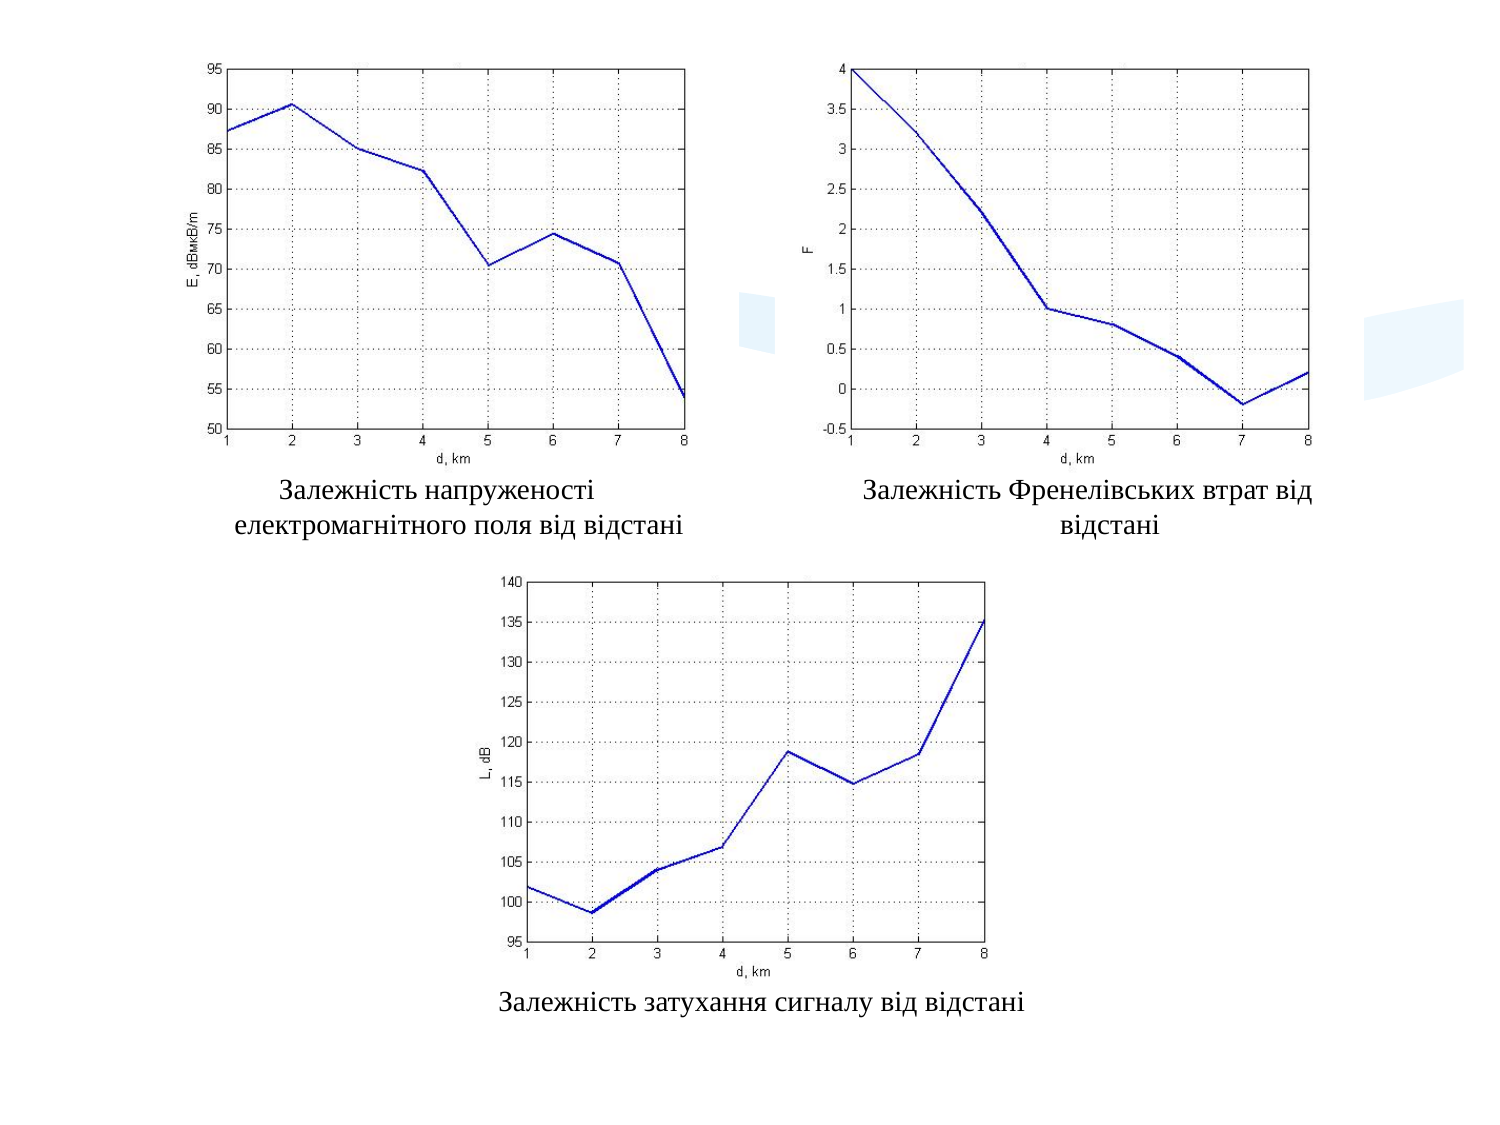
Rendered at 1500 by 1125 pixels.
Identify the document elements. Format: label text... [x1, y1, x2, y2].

text_box Залежність напруженості електромагнітного поля від відстані [149, 485, 724, 556]
picture [449, 574, 1040, 990]
picture [149, 62, 740, 477]
text_box Залежність Френелівських втрат від відстані [800, 462, 1375, 556]
text_box Залежність затухання сигналу від відстані [474, 975, 1049, 1068]
picture [774, 62, 1365, 477]
